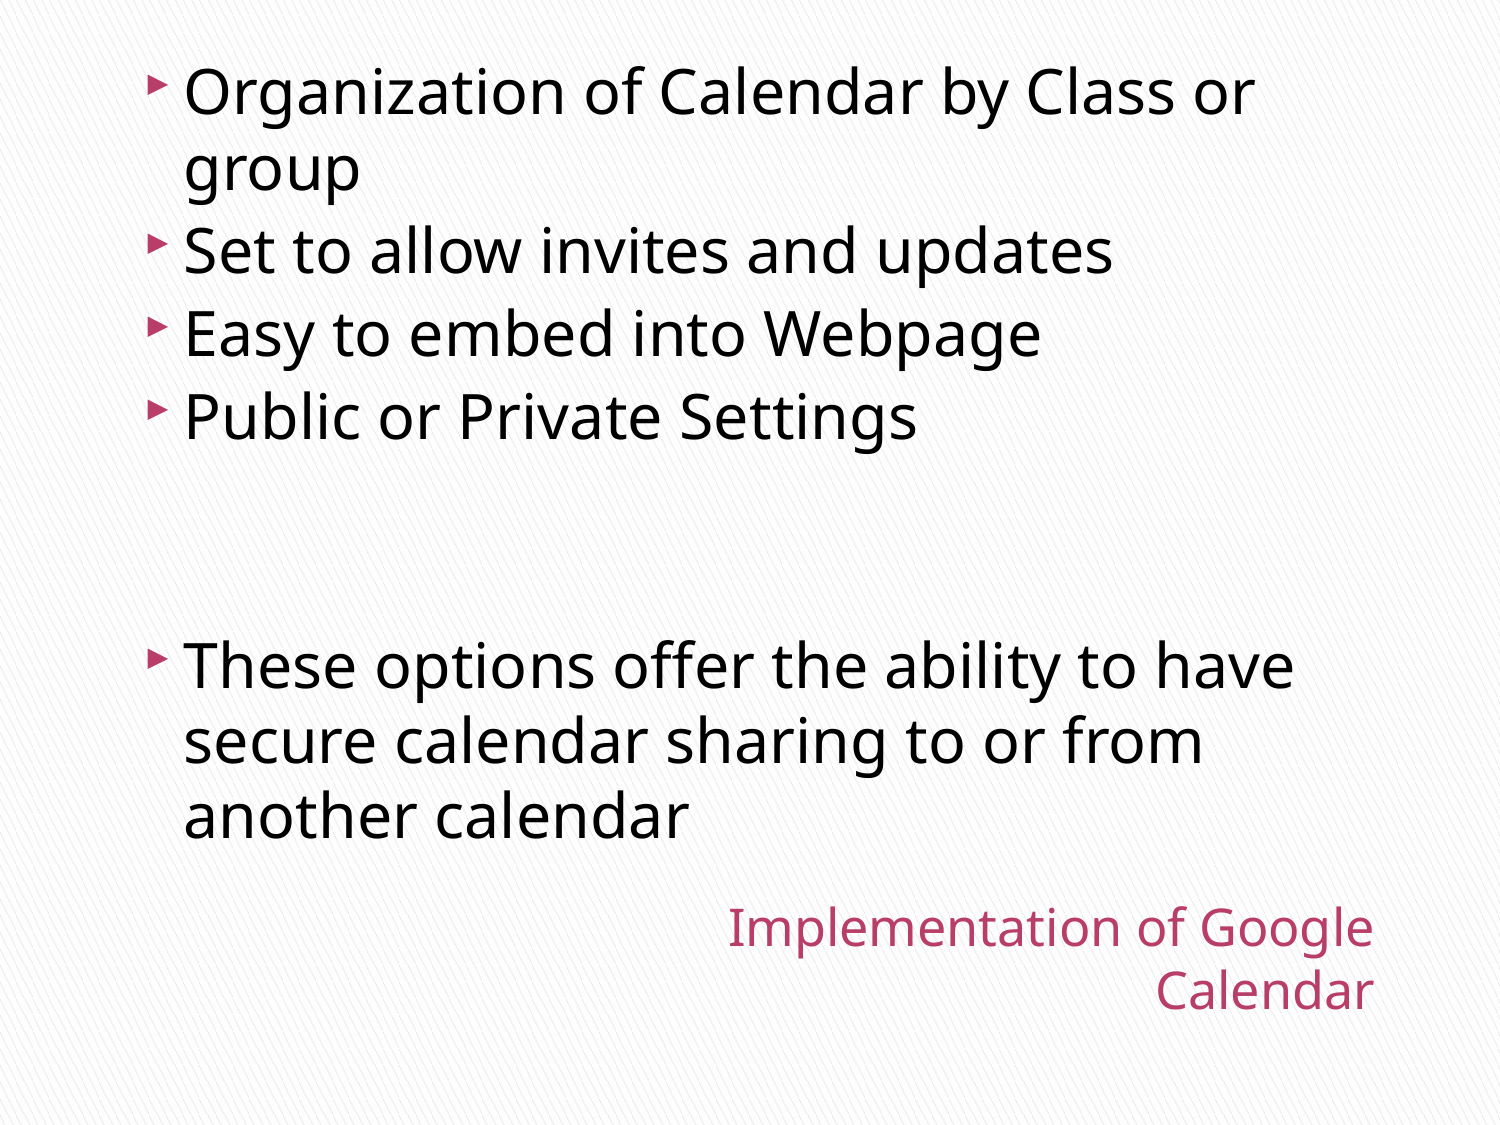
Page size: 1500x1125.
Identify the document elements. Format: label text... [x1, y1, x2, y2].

title Implementation of Google Calendar [687, 887, 1390, 1075]
list Organization of Calendar by Class or group Set to allow invites and updates Easy to embed into Webpage Public or Private Settings These options offer the ability to have secure calendar sharing to or from another calendar [112, 45, 1377, 863]
